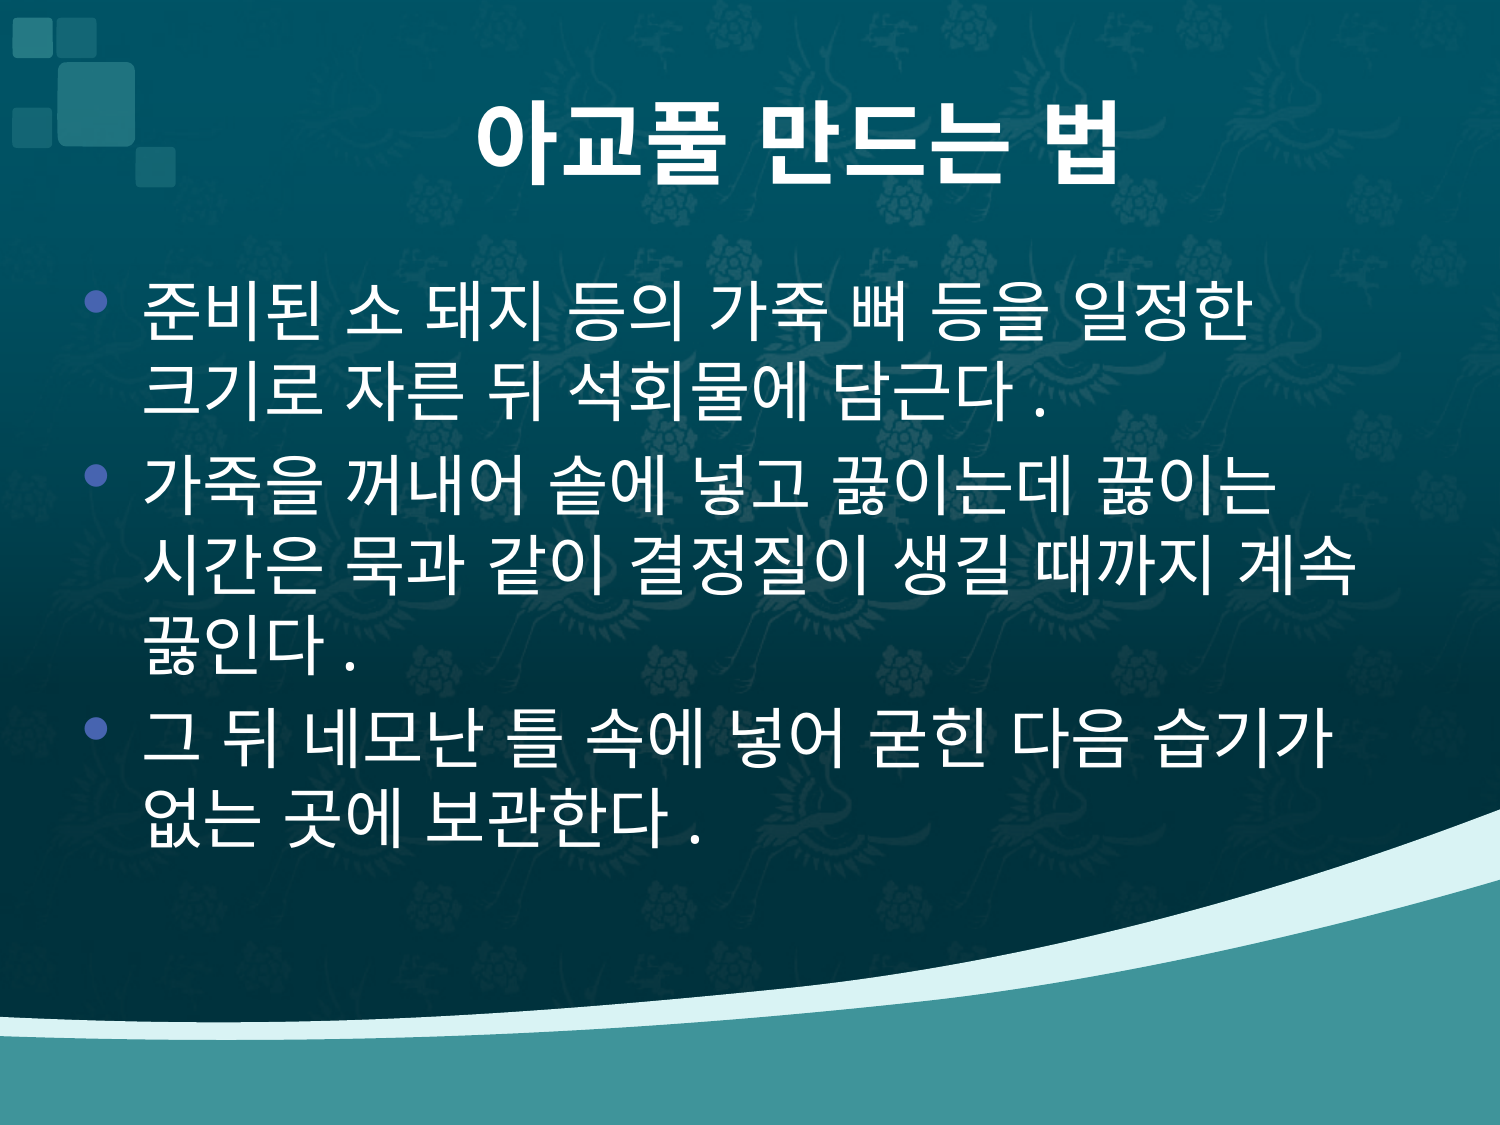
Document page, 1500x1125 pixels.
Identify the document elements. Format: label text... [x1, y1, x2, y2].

title 아교풀 만드는 법 [187, 58, 1414, 223]
list 준비된 소 돼지 등의 가죽 뼈 등을 일정한 크기로 자른 뒤 석회물에 담근다. 가죽을 꺼내어 솥에 넣고 끓이는데 끓이는 시간은 묵과 같이 결정질이 생길 때까지 계속 끓인다. 그 뒤 네모난 틀 속에 넣어 굳힌 다음 습기가 없는 곳에 보관한다. [70, 262, 1425, 1005]
